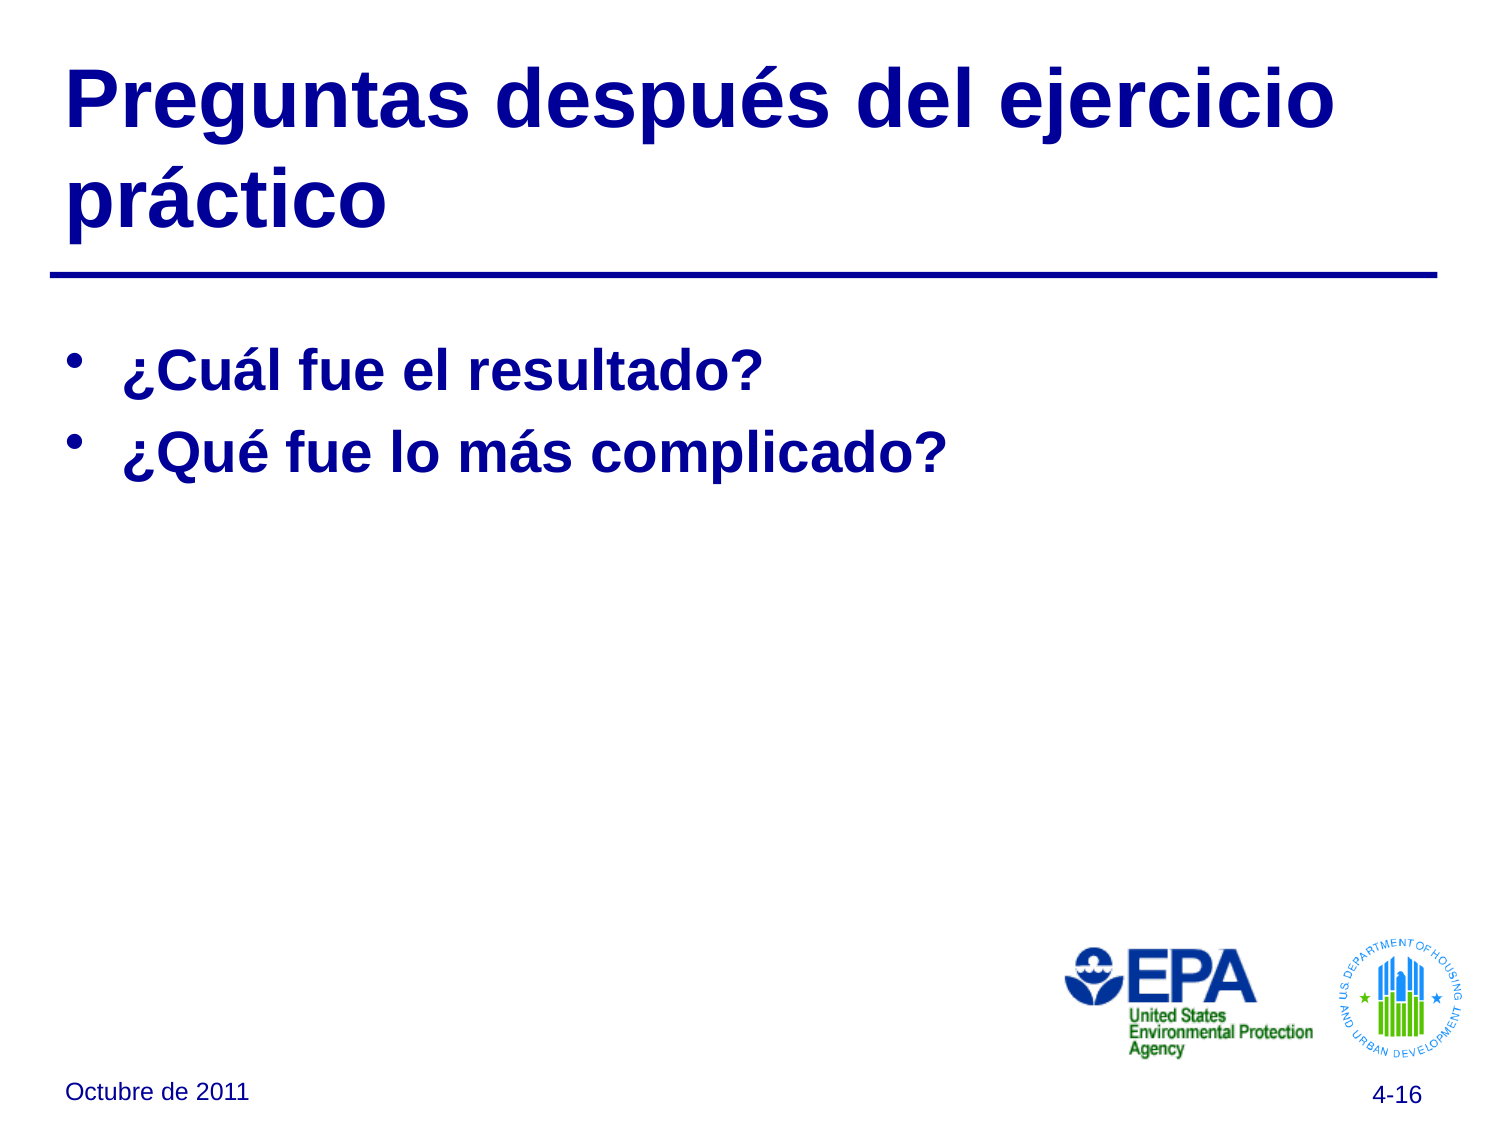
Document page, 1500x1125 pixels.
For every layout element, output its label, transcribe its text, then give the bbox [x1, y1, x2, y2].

text_box Preguntas después del ejercicio práctico [50, 50, 1438, 238]
slide_number 4-16 [1124, 1049, 1438, 1125]
text_box ¿Cuál fue el resultado? ¿Qué fue lo más complicado? [50, 324, 1438, 1000]
picture [1062, 1000, 1319, 1064]
slide_number Octubre de 2011 [49, 1049, 363, 1125]
picture [1337, 937, 1463, 1059]
